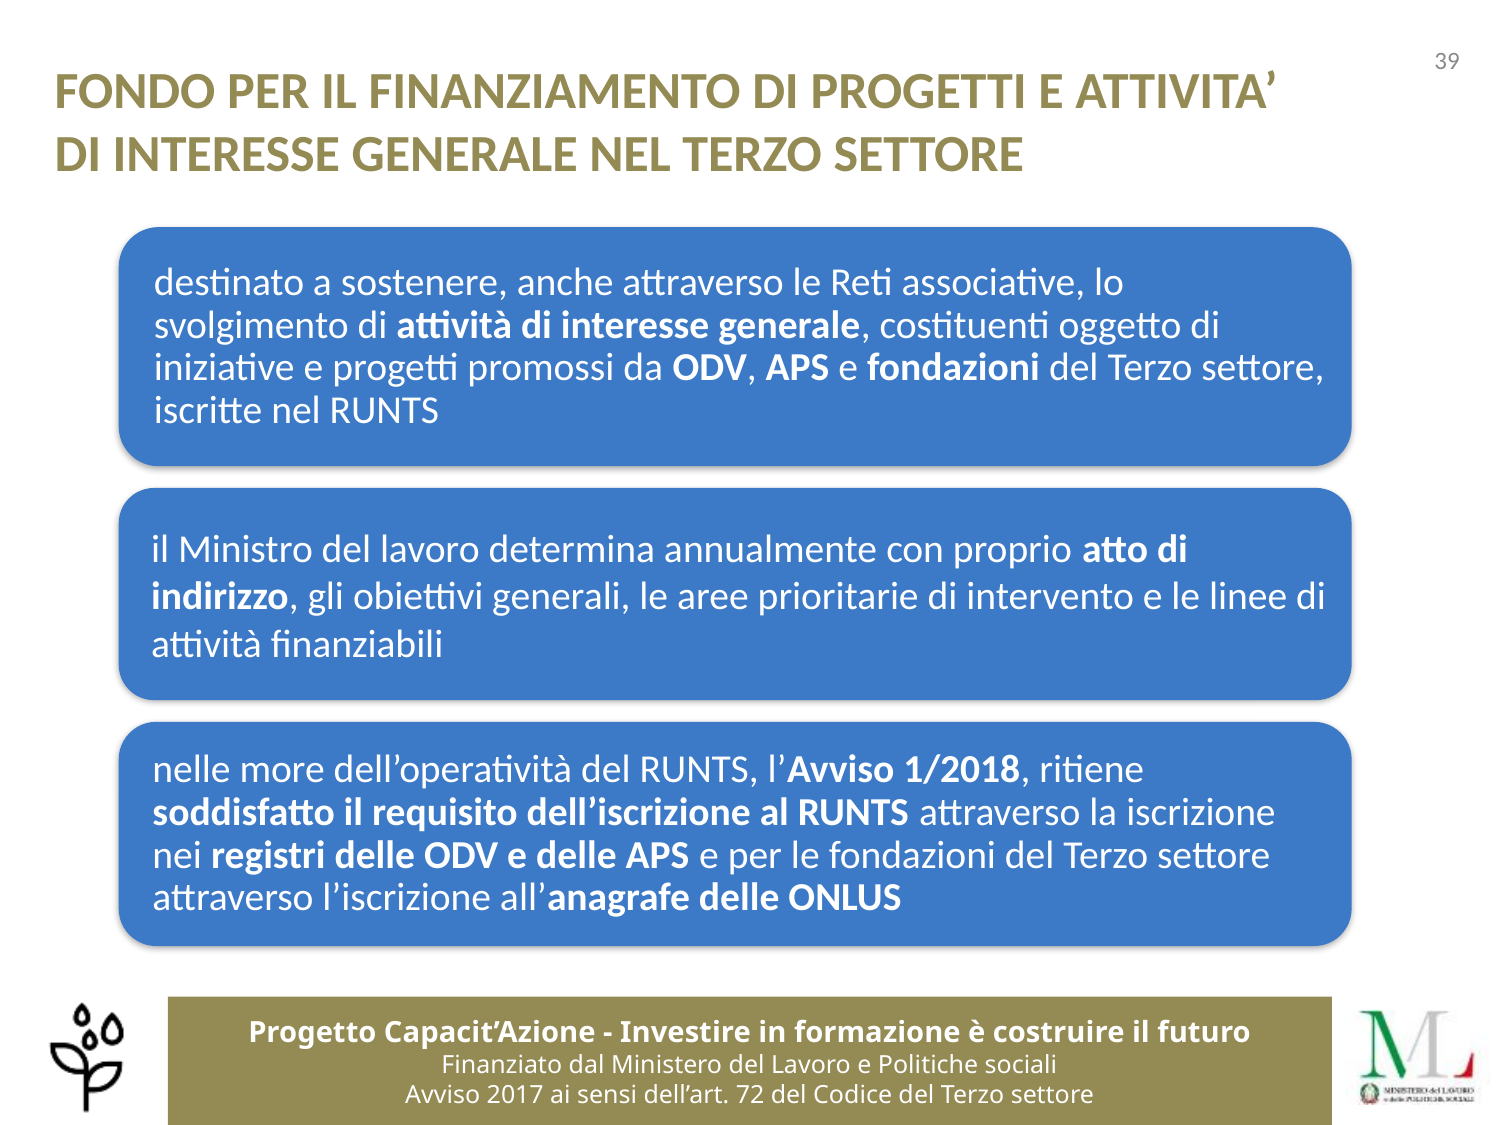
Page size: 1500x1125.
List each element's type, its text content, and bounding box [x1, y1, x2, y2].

picture [47, 1002, 129, 1113]
text_box Progetto Capacit’Azione - Investire in formazione è costruire il futuro Finanziato dal Ministero del Lavoro e Politiche sociali Avviso 2017 ai sensi dell’art. 72 del Codice del Terzo settore [166, 994, 1334, 1125]
text_box FONDO PER IL FINANZIAMENTO DI PROGETTI E ATTIVITA’ DI INTERESSE GENERALE NEL TERZO SETTORE [39, 49, 1332, 188]
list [118, 226, 1352, 952]
slide_number 39 [1124, 29, 1475, 90]
picture [1345, 1009, 1491, 1106]
